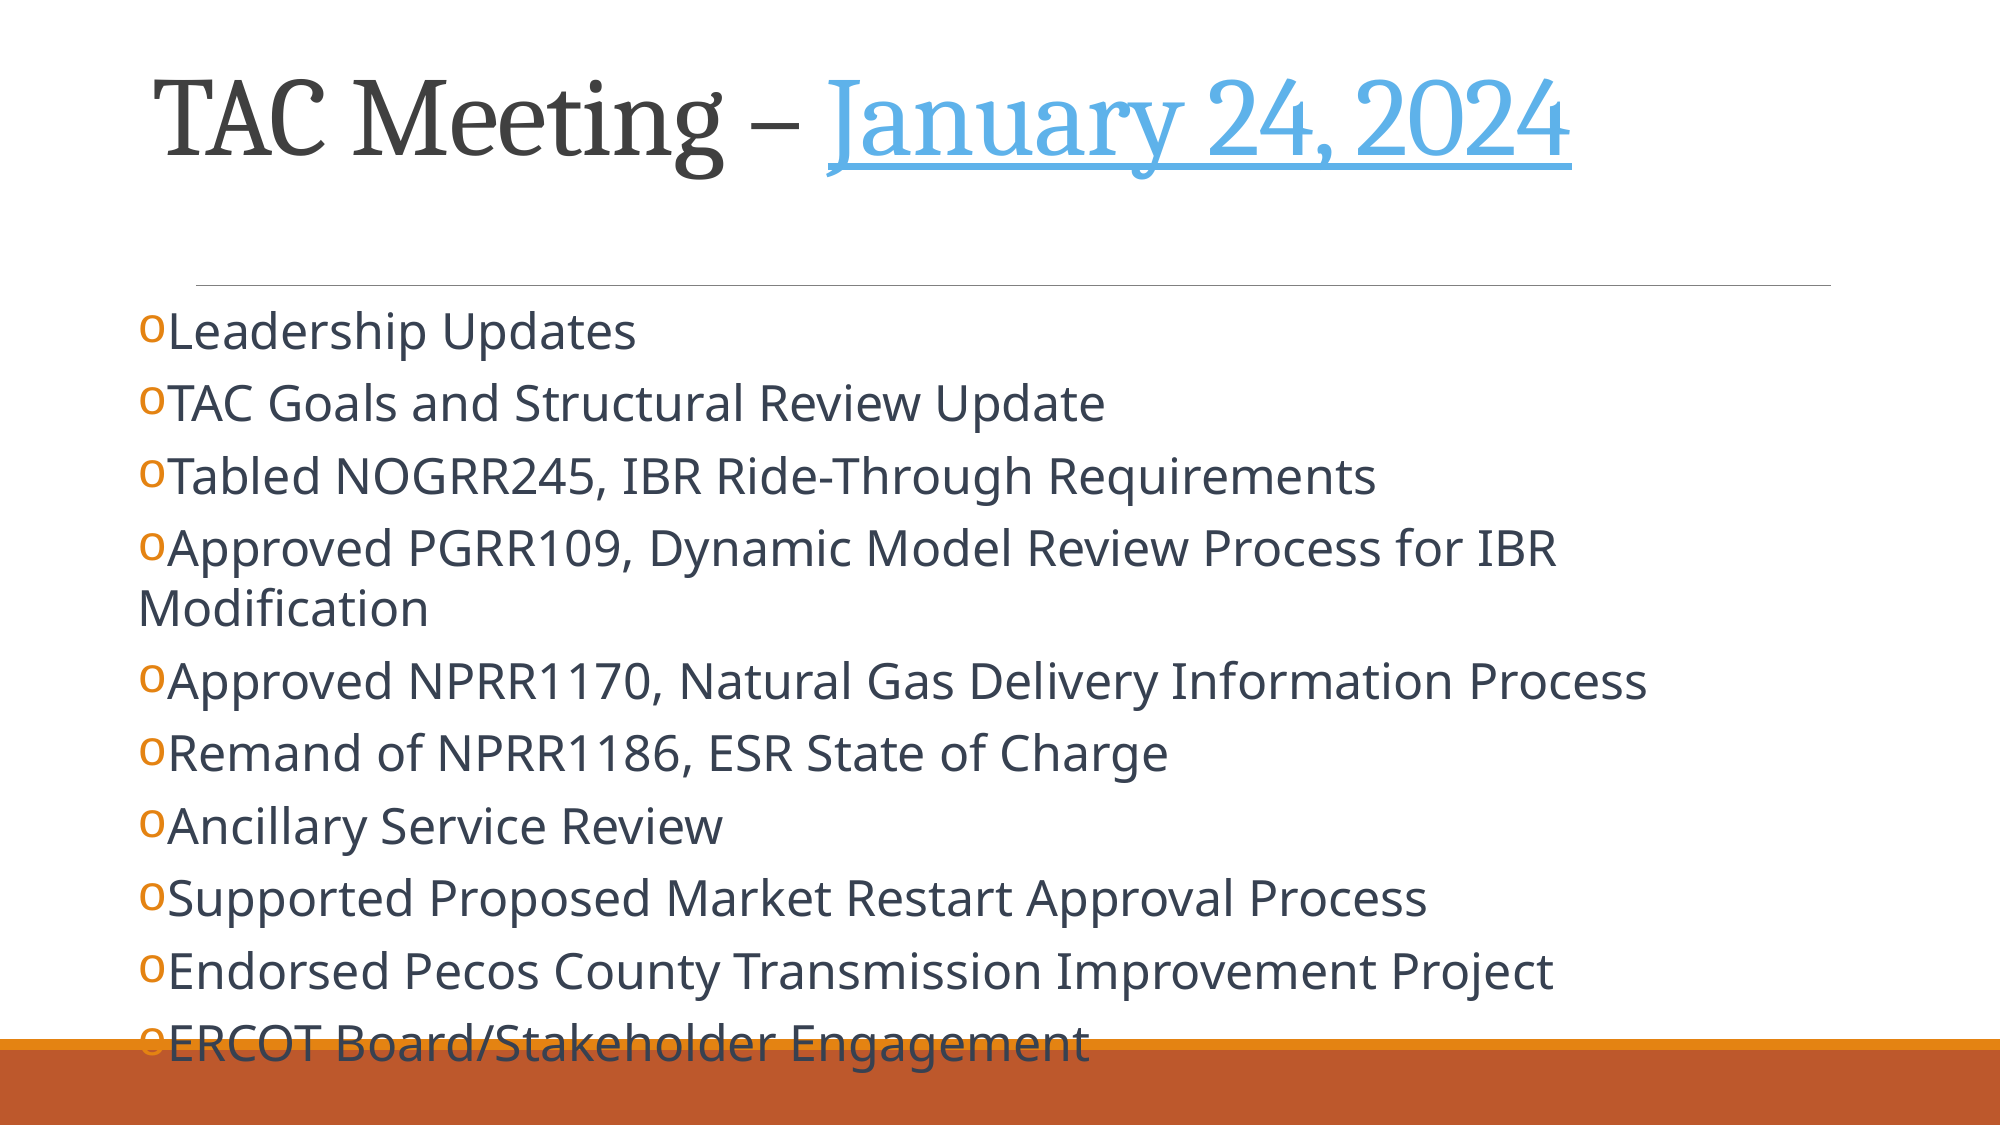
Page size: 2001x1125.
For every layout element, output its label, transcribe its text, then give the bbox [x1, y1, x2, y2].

title TAC Meeting – January 24, 2024 [137, 41, 1863, 187]
list Leadership Updates TAC Goals and Structural Review Update Tabled NOGRR245, IBR Ride-Through Requirements Approved PGRR109, Dynamic Model Review Process for IBR Modification Approved NPRR1170, Natural Gas Delivery Information Process Remand of NPRR1186, ESR State of Charge Ancillary Service Review Supported Proposed Market Restart Approval Process Endorsed Pecos County Transmission Improvement Project ERCOT Board/Stakeholder Engagement [137, 291, 1863, 1013]
